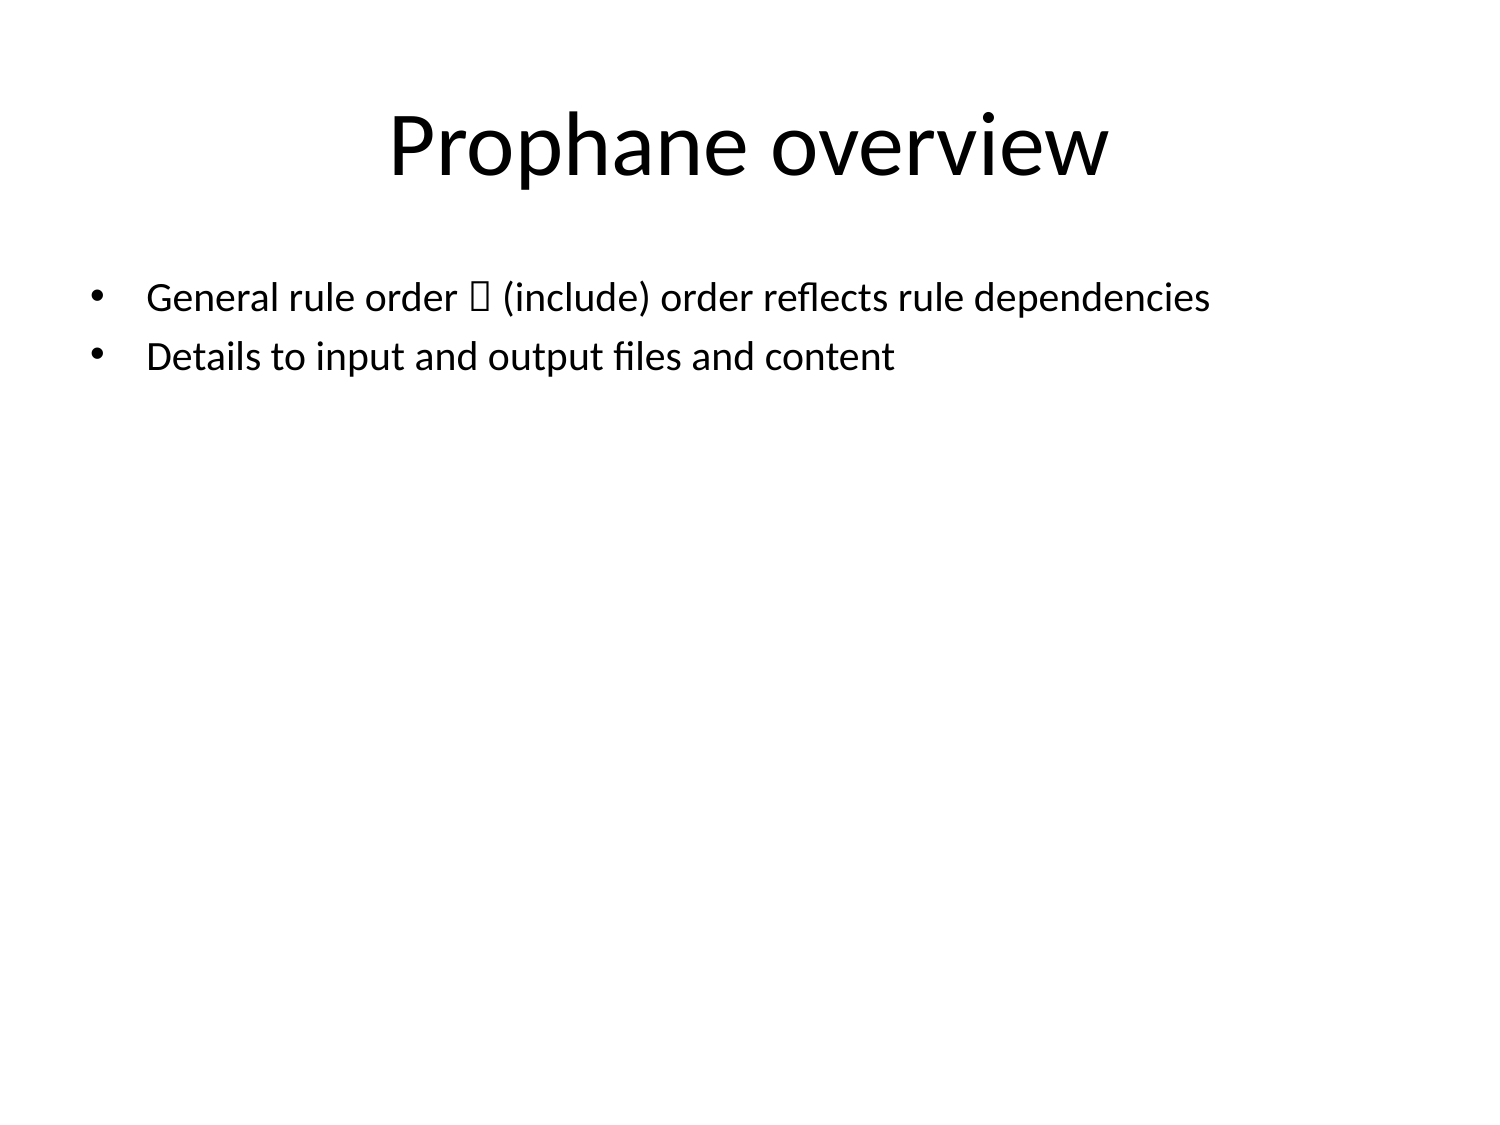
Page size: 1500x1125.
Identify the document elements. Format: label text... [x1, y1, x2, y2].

list General rule order  (include) order reflects rule dependencies Details to input and output files and content [75, 262, 1425, 1005]
title Prophane overview [75, 45, 1425, 233]
